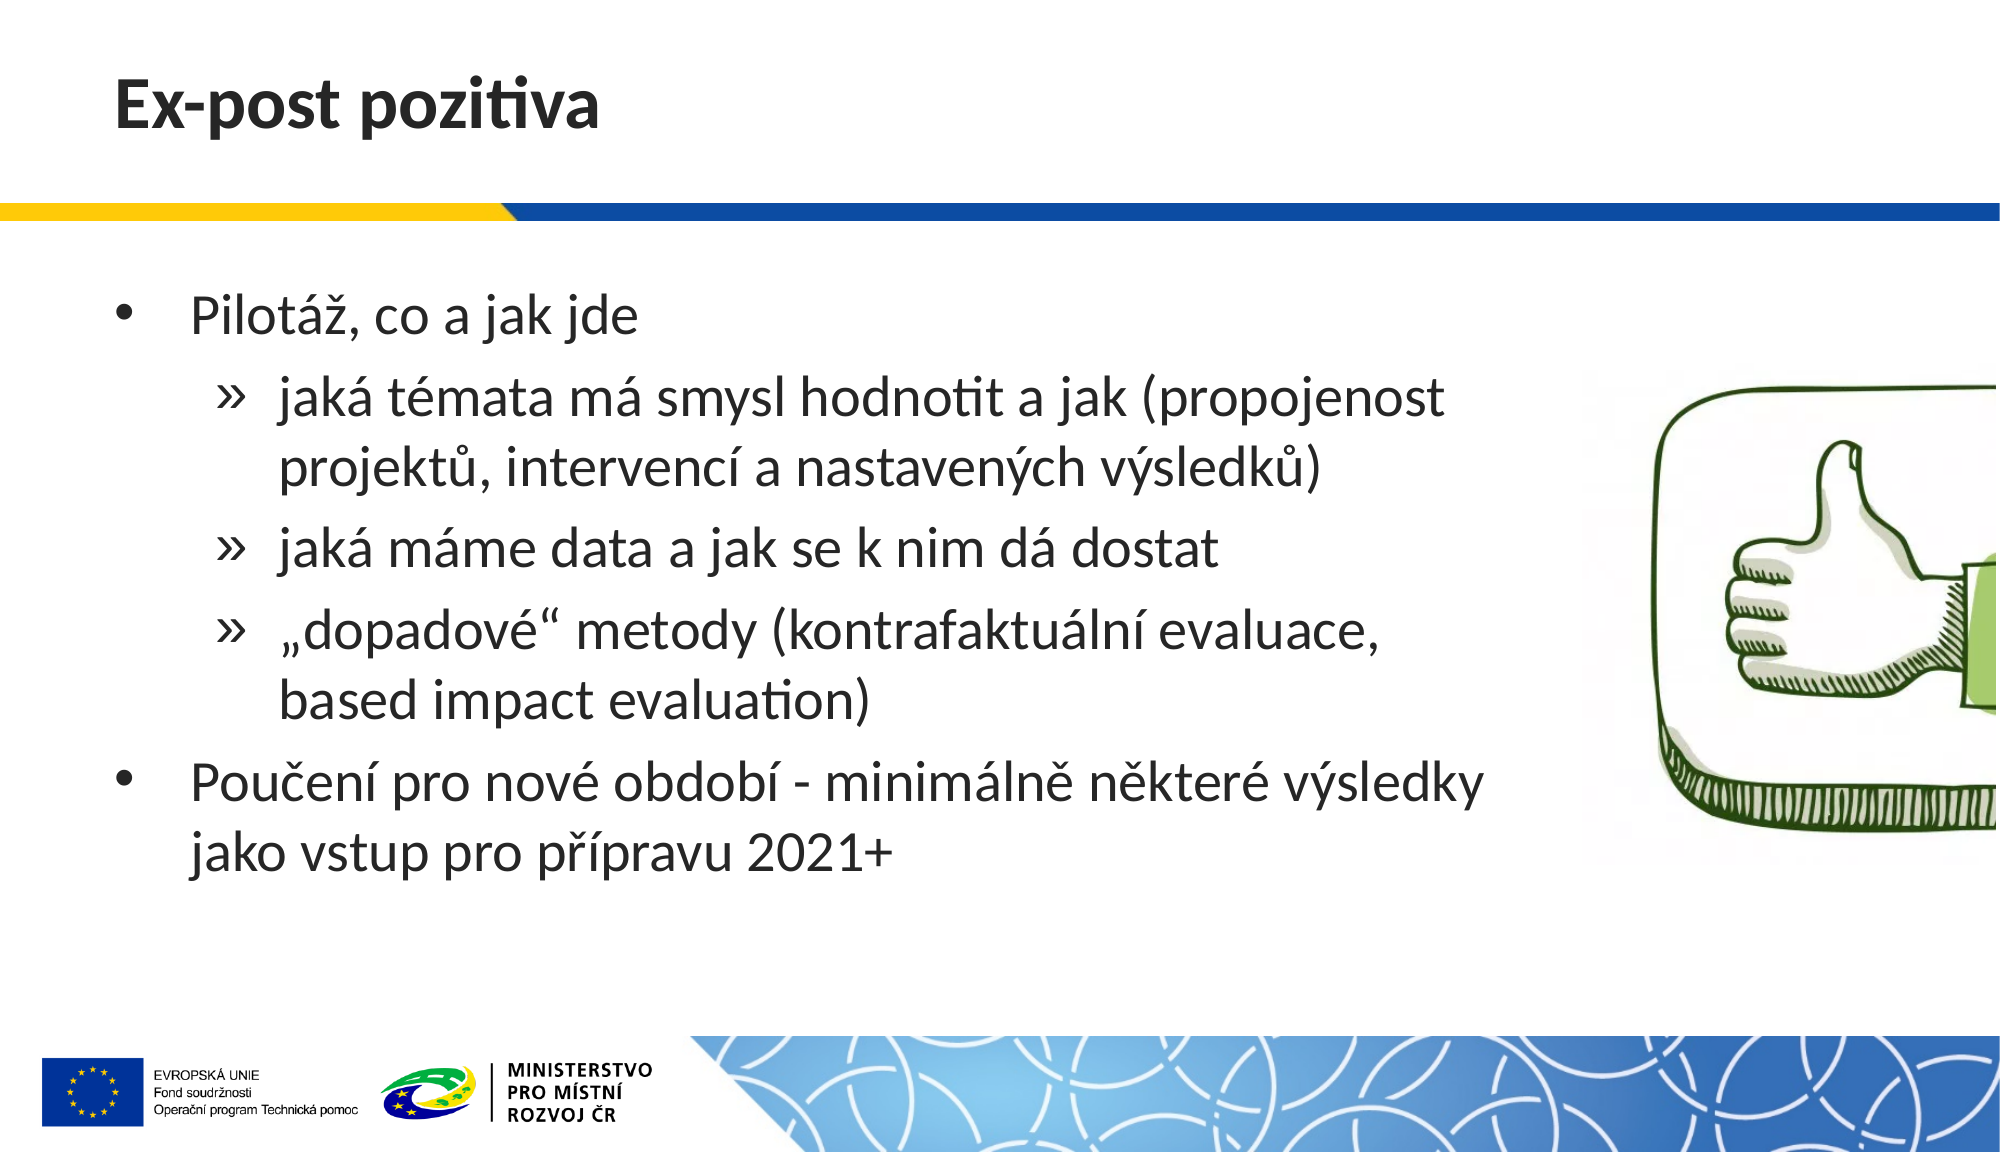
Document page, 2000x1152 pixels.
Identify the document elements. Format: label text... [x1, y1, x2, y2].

picture [19, 1035, 674, 1149]
title Ex-post pozitiva [99, 46, 1900, 198]
picture [1582, 362, 1996, 865]
picture [0, 203, 2000, 221]
picture [680, 1036, 2000, 1152]
list Pilotáž, co a jak jde jaká témata má smysl hodnotit a jak (propojenost projektů, intervencí a nastavených výsledků) jaká máme data a jak se k nim dá dostat „dopadové“ metody (kontrafaktuální evaluace, theory-based impact evaluation) Poučení pro nové období - minimálně některé výsledky jako vstup pro přípravu 2021+ [99, 268, 1900, 1029]
